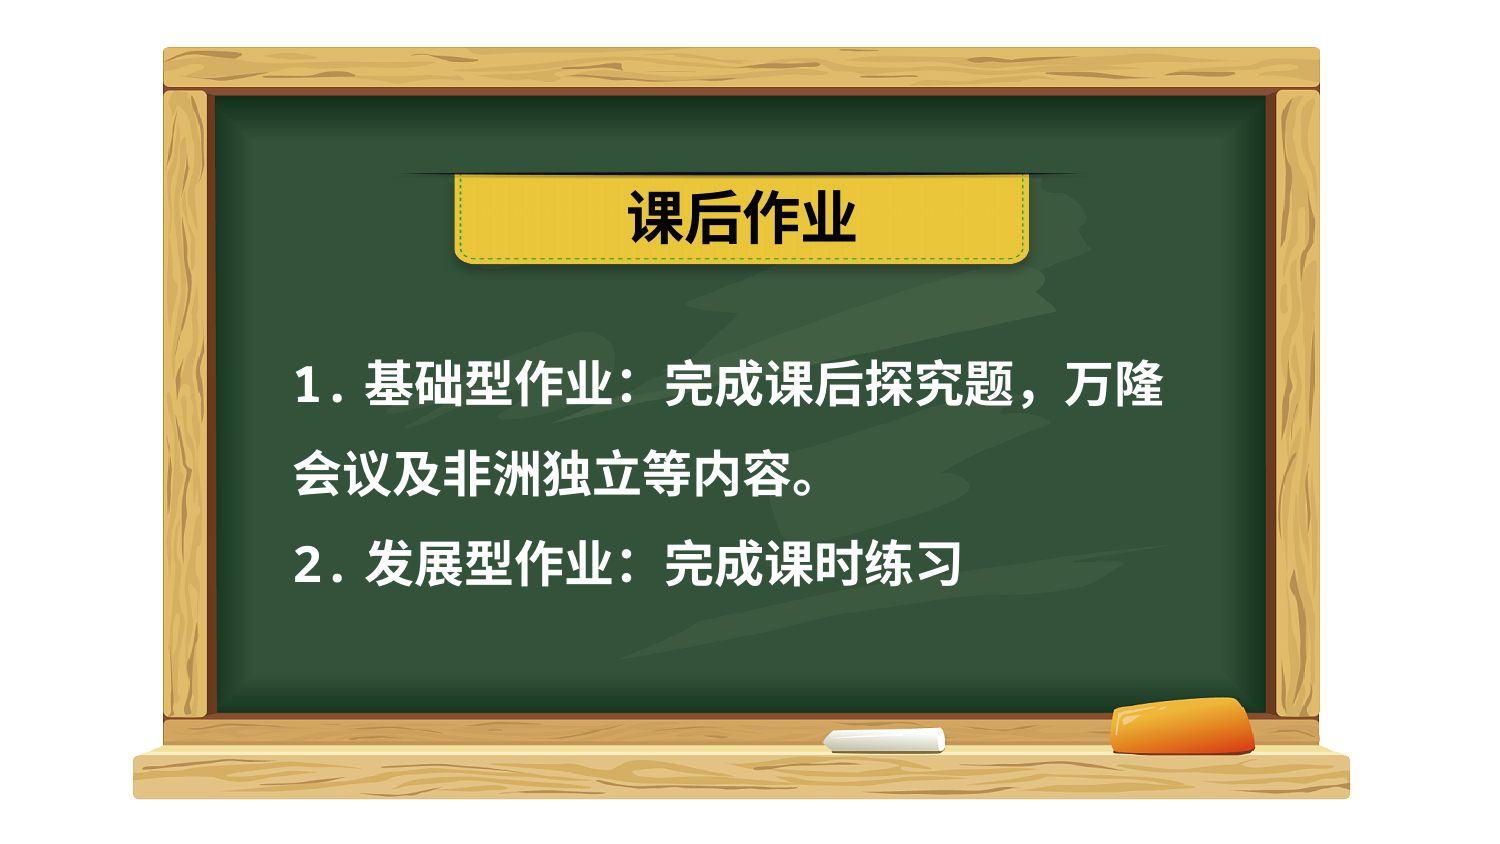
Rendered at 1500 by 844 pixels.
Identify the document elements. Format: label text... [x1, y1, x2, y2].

picture [77, 39, 1407, 819]
text_box 1.基础型作业：完成课后探究题，万隆会议及非洲独立等内容。 2.发展型作业：完成课时练习 [277, 315, 1199, 534]
